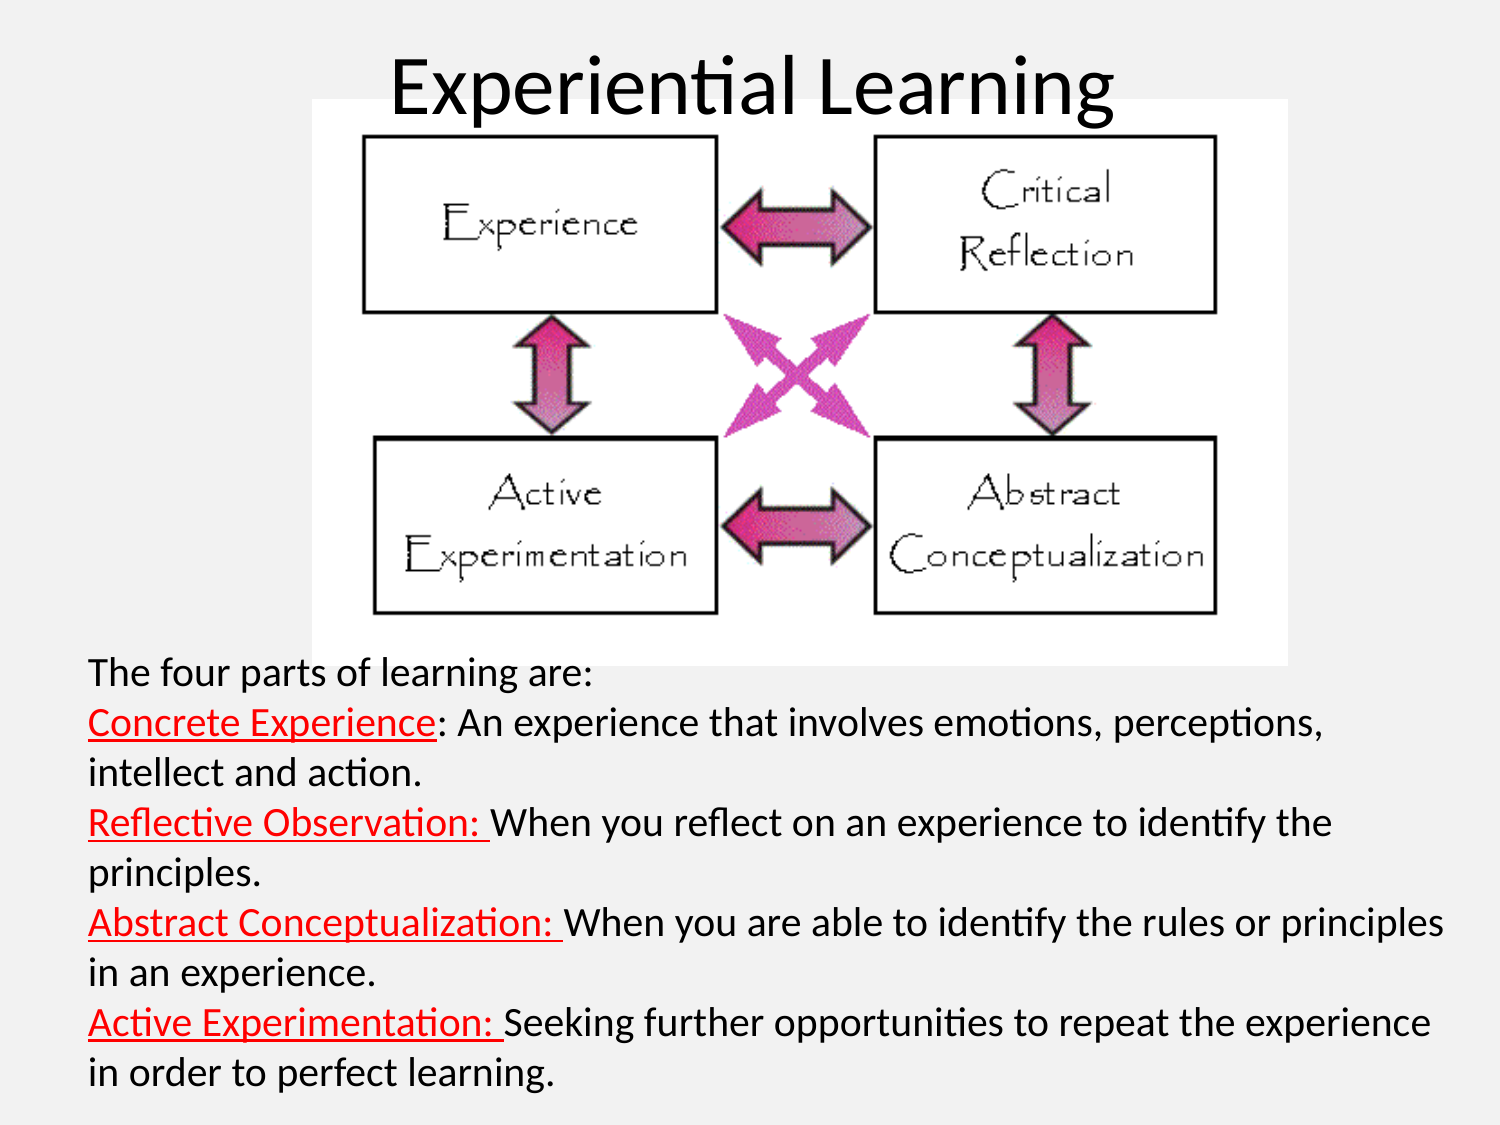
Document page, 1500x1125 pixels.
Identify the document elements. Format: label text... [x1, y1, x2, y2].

text_box The four parts of learning are: Concrete Experience: An experience that involves emotions, perceptions, intellect and action. Reflective Observation: When you reflect on an experience to identify the principles. Abstract Conceptualization: When you are able to identify the rules or principles in an experience. Active Experimentation: Seeking further opportunities to repeat the experience in order to perfect learning. [73, 637, 1465, 1125]
picture [312, 99, 1288, 666]
title Experiential Learning [87, 21, 1438, 140]
